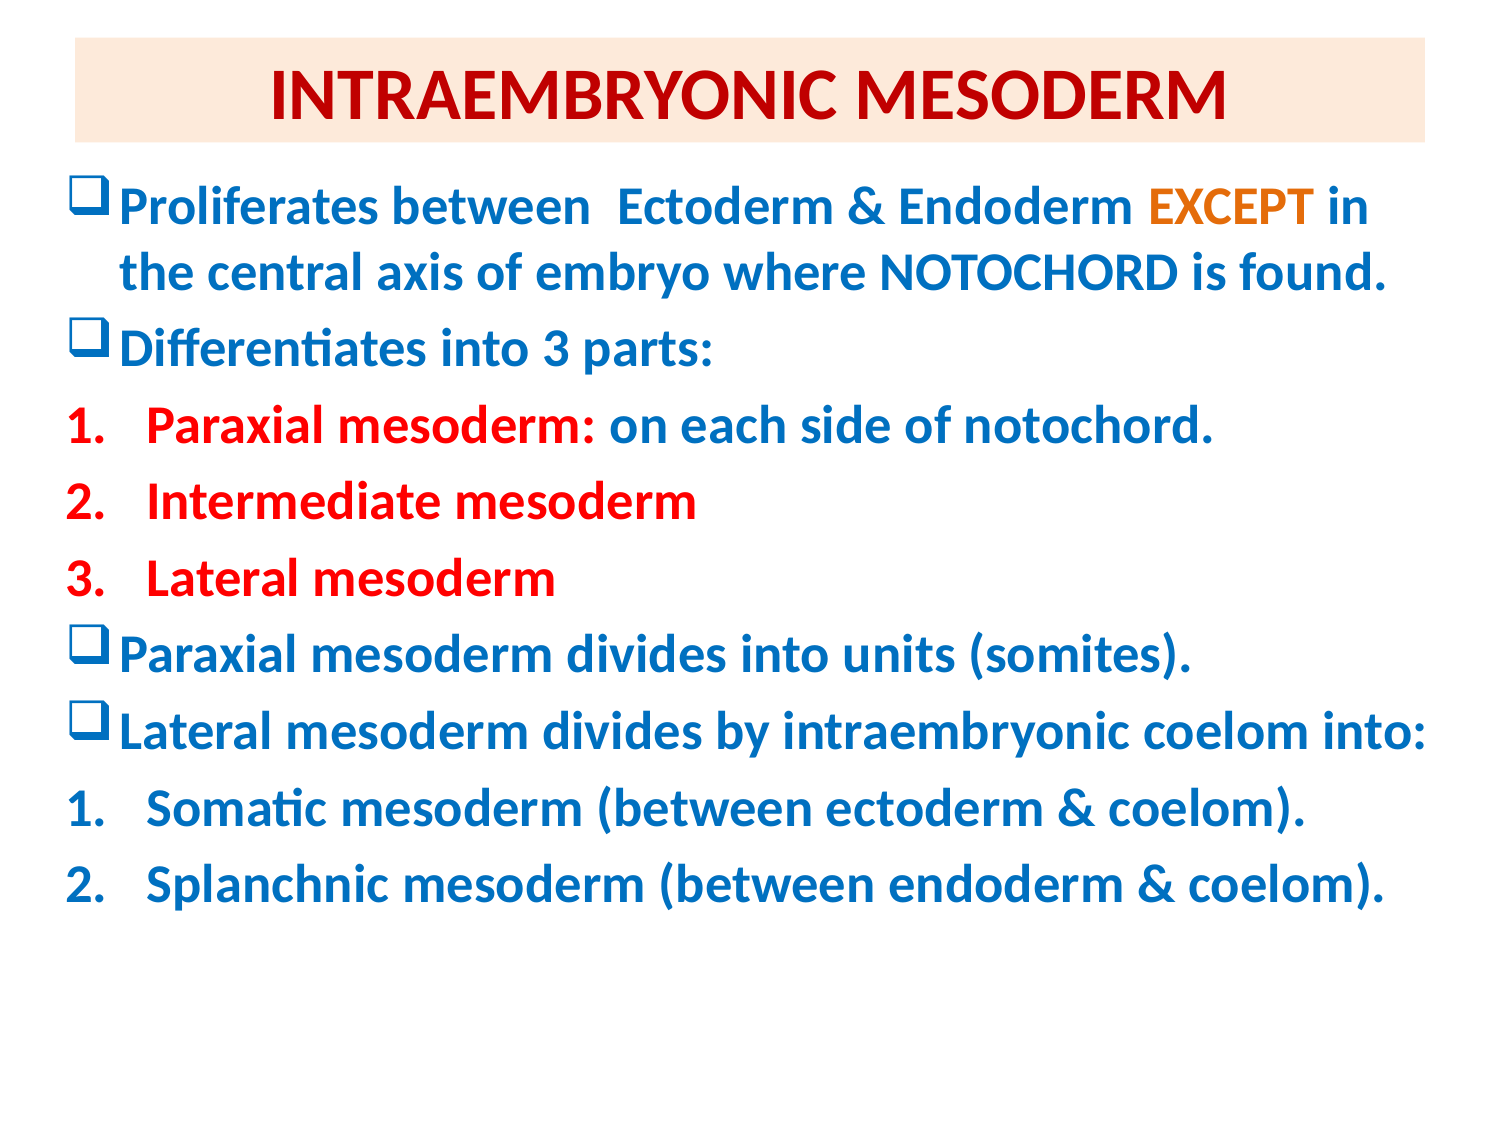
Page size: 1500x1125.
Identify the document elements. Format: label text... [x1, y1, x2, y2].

list Proliferates between Ectoderm & Endoderm EXCEPT in the central axis of embryo where NOTOCHORD is found. Differentiates into 3 parts: Paraxial mesoderm: on each side of notochord. Intermediate mesoderm Lateral mesoderm Paraxial mesoderm divides into units (somites). Lateral mesoderm divides by intraembryonic coelom into: Somatic mesoderm (between ectoderm & coelom). Splanchnic mesoderm (between endoderm & coelom). [50, 162, 1450, 1100]
title INTRAEMBRYONIC MESODERM [75, 37, 1425, 143]
